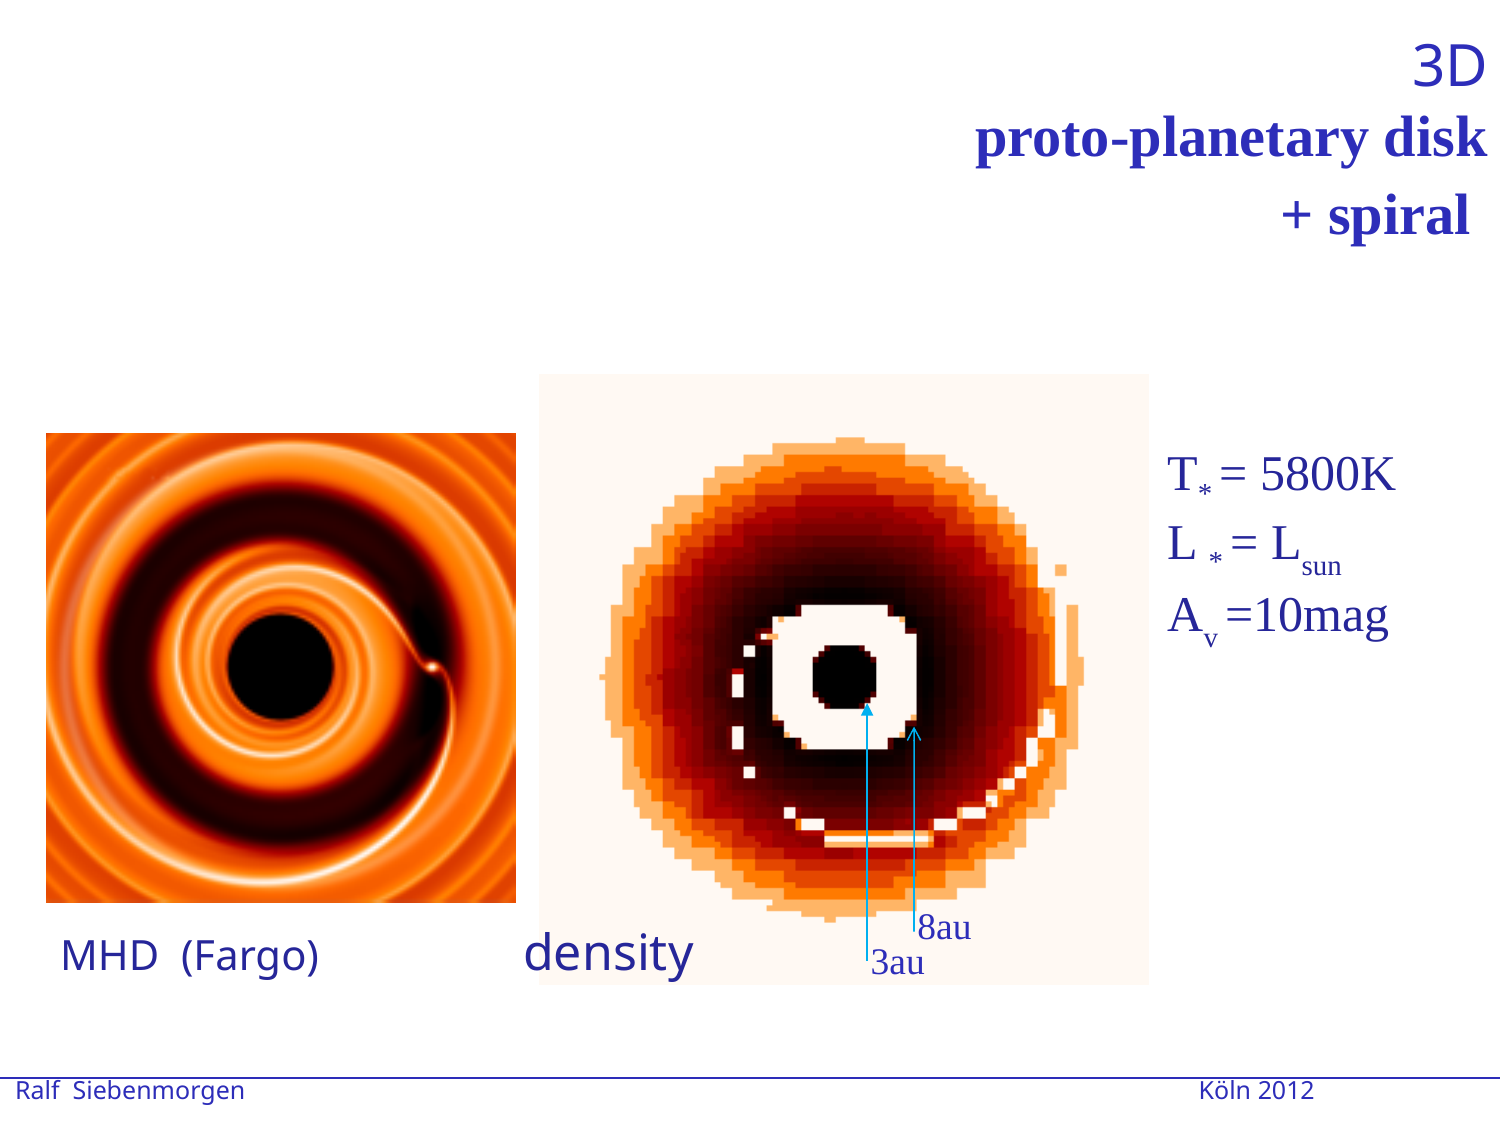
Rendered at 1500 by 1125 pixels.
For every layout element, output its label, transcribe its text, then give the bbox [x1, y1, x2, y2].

picture [538, 374, 1149, 985]
text_box MHD (Fargo) density [46, 890, 533, 973]
text_box 3D proto-planetary disk + spiral [843, 0, 1489, 305]
picture [46, 433, 516, 903]
text_box T* = 5800K L * = Lsun Av =10mag [1152, 433, 1453, 662]
